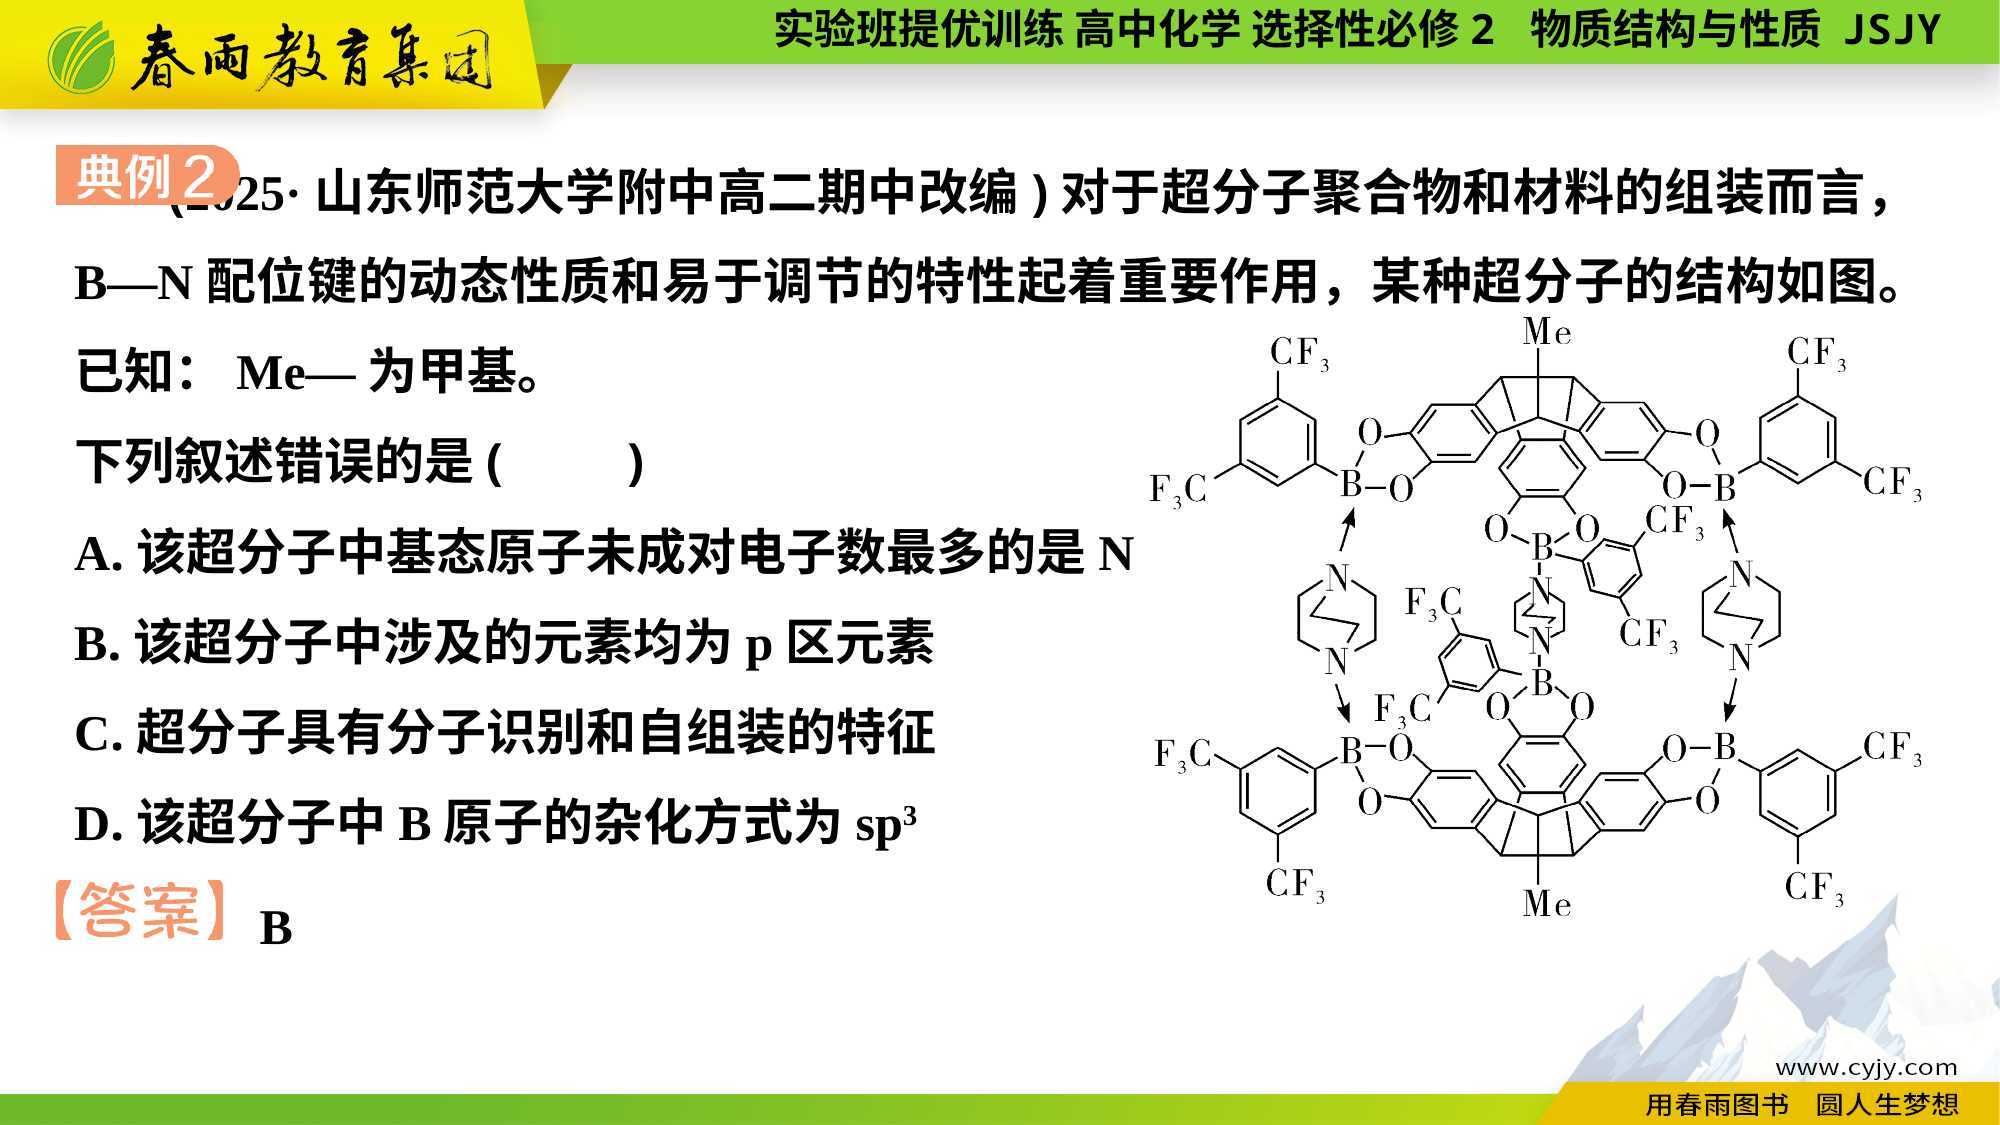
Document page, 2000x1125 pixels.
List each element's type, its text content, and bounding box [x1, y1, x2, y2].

text_box B [56, 857, 1944, 963]
picture [0, 0, 2000, 1125]
list (2025·山东师范大学附中高二期中改编)对于超分子聚合物和材料的组装而言，B—N配位键的动态性质和易于调节的特性起着重要作用，某种超分子的结构如图。已知：Me—为甲基。 下列叙述错误的是( ) A.该超分子中基态原子未成对电子数最多的是N B.该超分子中涉及的元素均为p区元素 C.超分子具有分子识别和自组装的特征 D.该超分子中B原子的杂化方式为sp3 [59, 122, 1944, 857]
